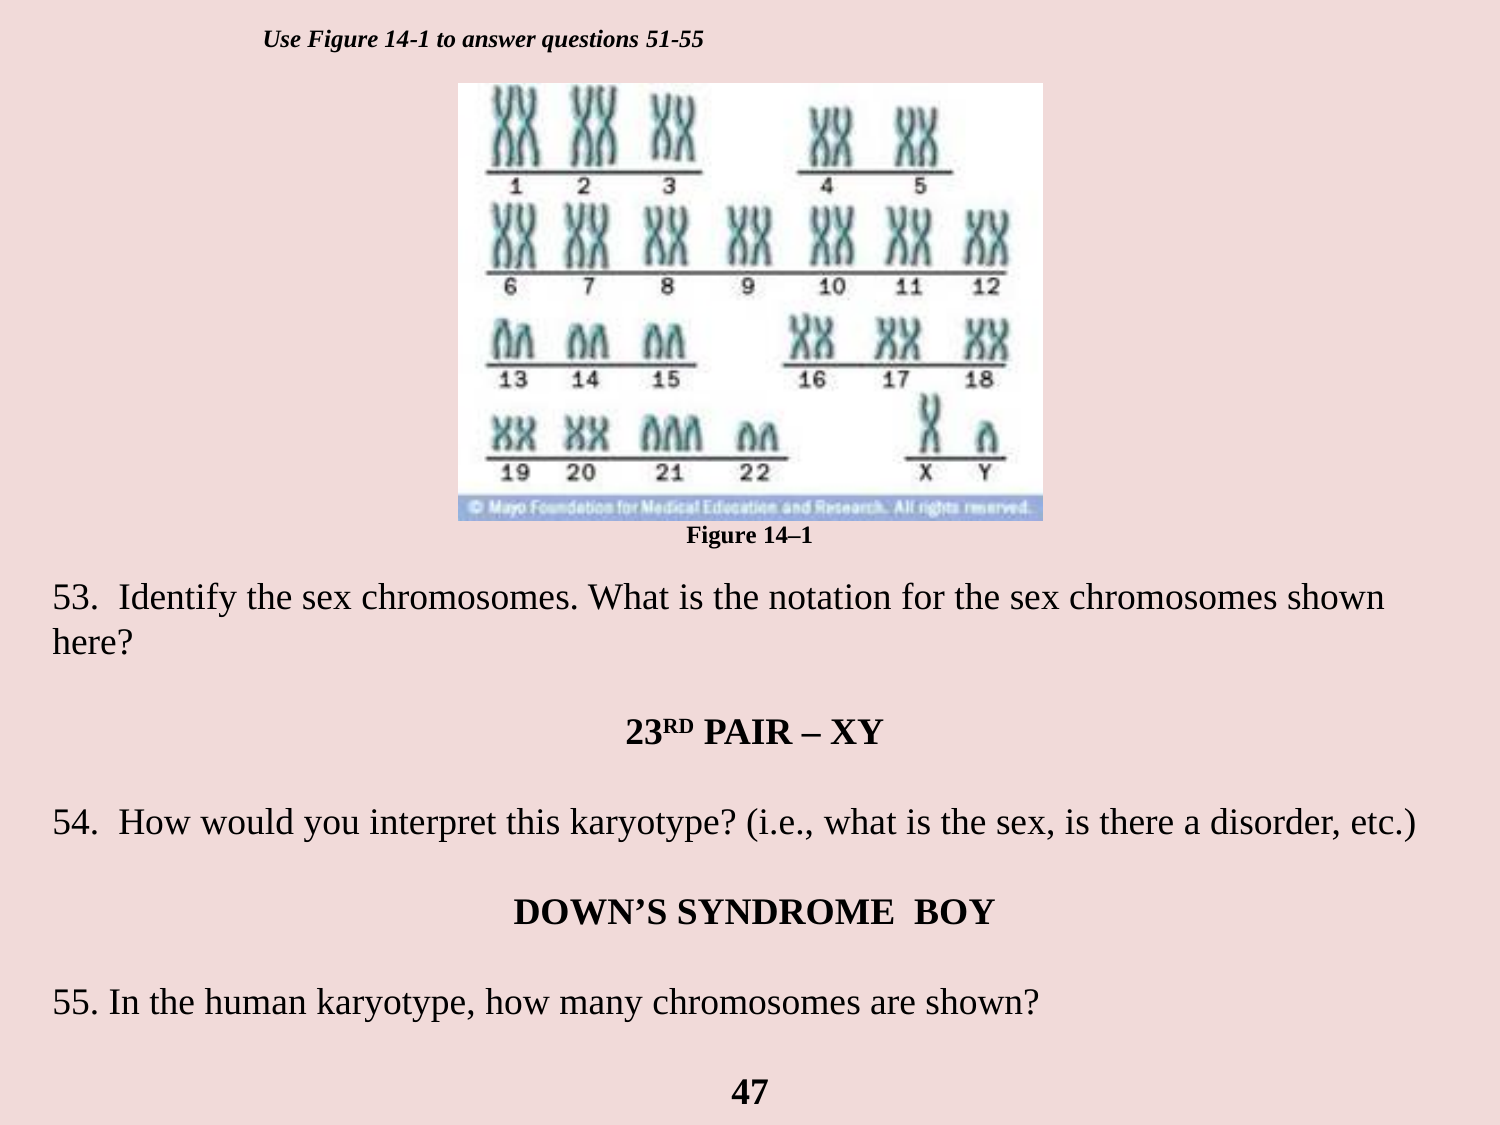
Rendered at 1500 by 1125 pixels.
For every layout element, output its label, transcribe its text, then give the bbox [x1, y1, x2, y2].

picture [262, 24, 1236, 551]
text_box 53. Identify the sex chromosomes. What is the notation for the sex chromosomes shown here? 23RD PAIR – XY 54. How would you interpret this karyotype? (i.e., what is the sex, is there a disorder, etc.) DOWN’S SYNDROME BOY In the human karyotype, how many chromosomes are shown? 47 [37, 564, 1463, 1120]
